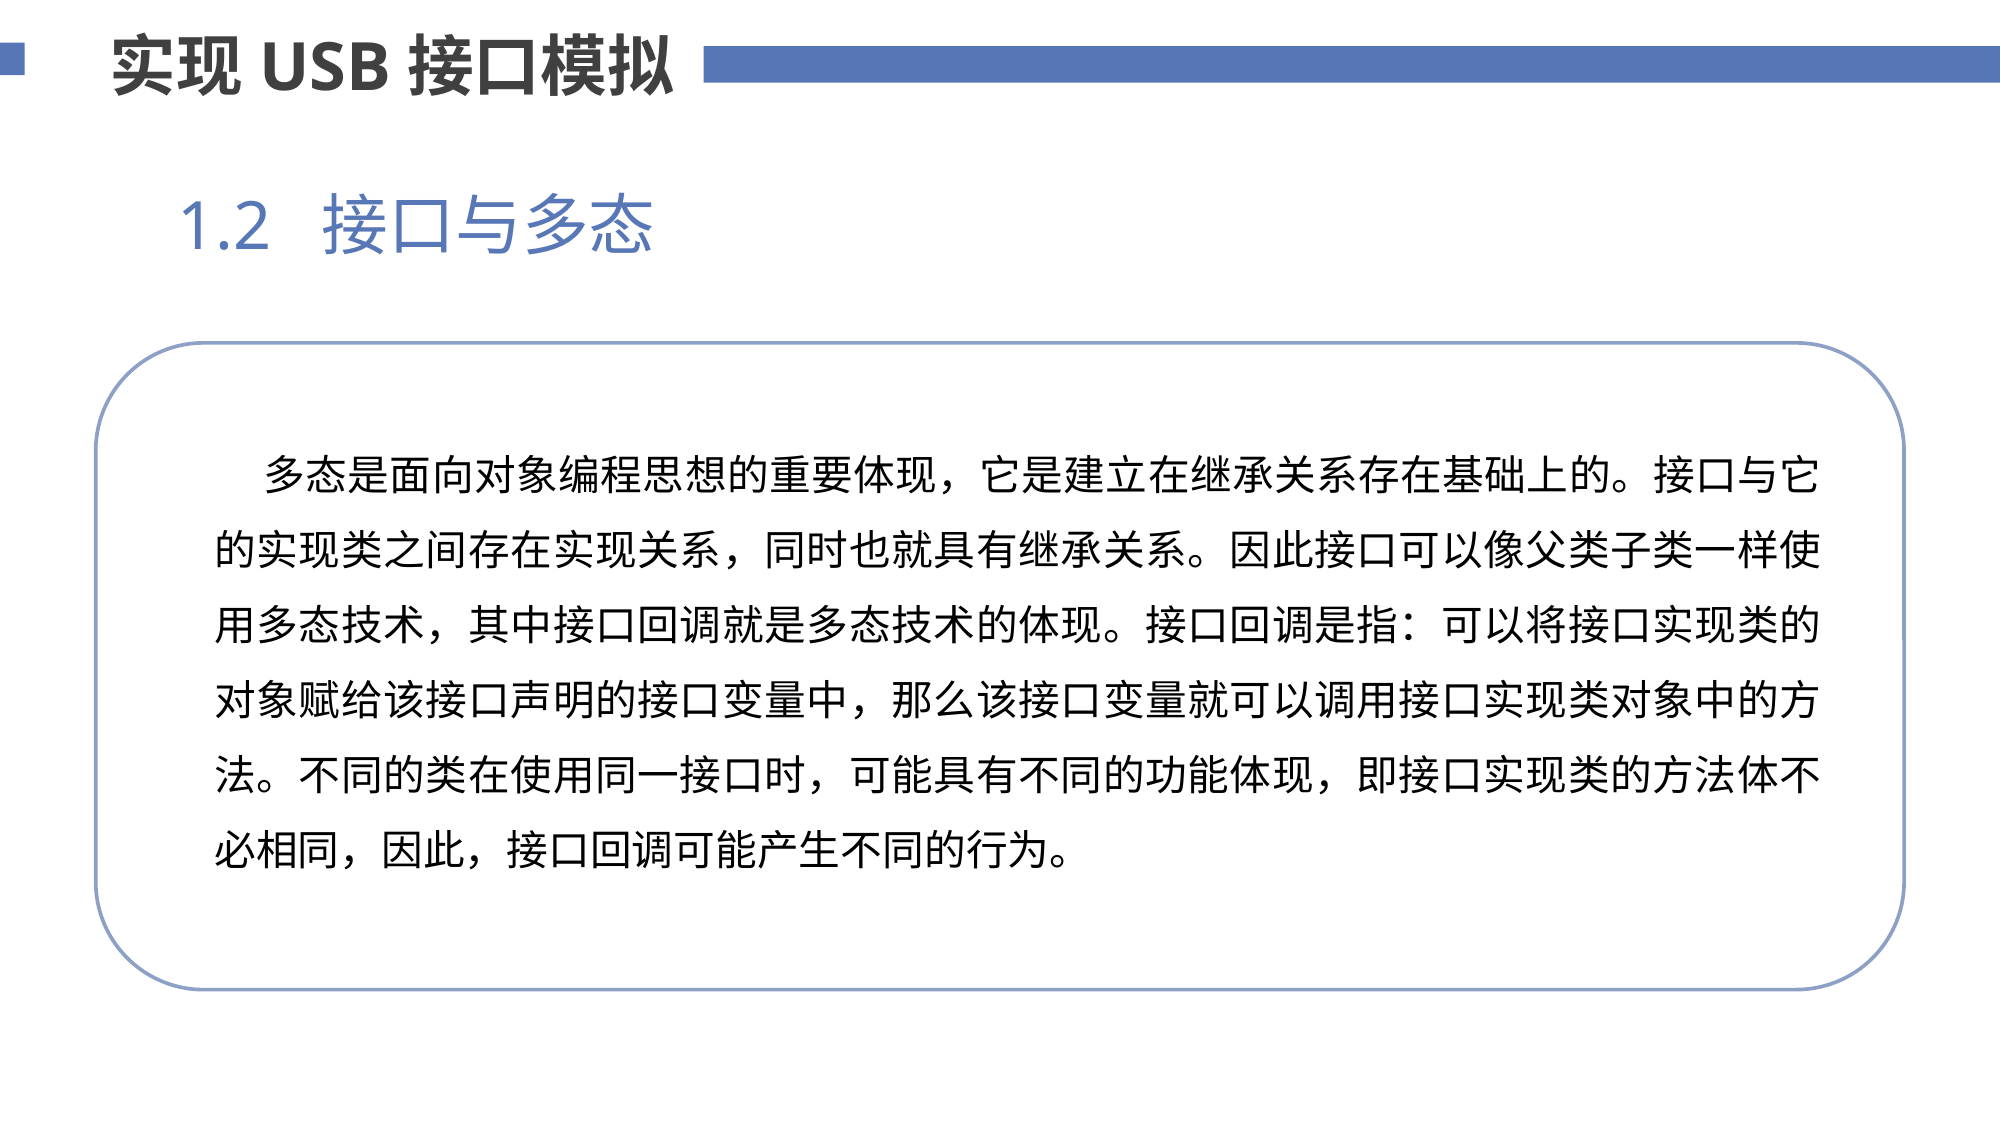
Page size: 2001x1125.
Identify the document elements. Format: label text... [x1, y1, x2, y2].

text_box 1.2 接口与多态 [162, 175, 701, 271]
text_box 实现USB接口模拟 [109, 23, 674, 104]
text_box 多态是面向对象编程思想的重要体现，它是建立在继承关系存在基础上的。接口与它的实现类之间存在实现关系，同时也就具有继承关系。因此接口可以像父类子类一样使用多态技术，其中接口回调就是多态技术的体现。接口回调是指：可以将接口实现类的对象赋给该接口声明的接口变量中，那么该接口变量就可以调用接口实现类对象中的方法。不同的类在使用同一接口时，可能具有不同的功能体现，即接口实现类的方法体不必相同，因此，接口回调可能产生不同的行为。 [214, 423, 1822, 874]
text_box [0, 41, 26, 76]
text_box [94, 341, 1906, 991]
text_box [702, 45, 2000, 84]
